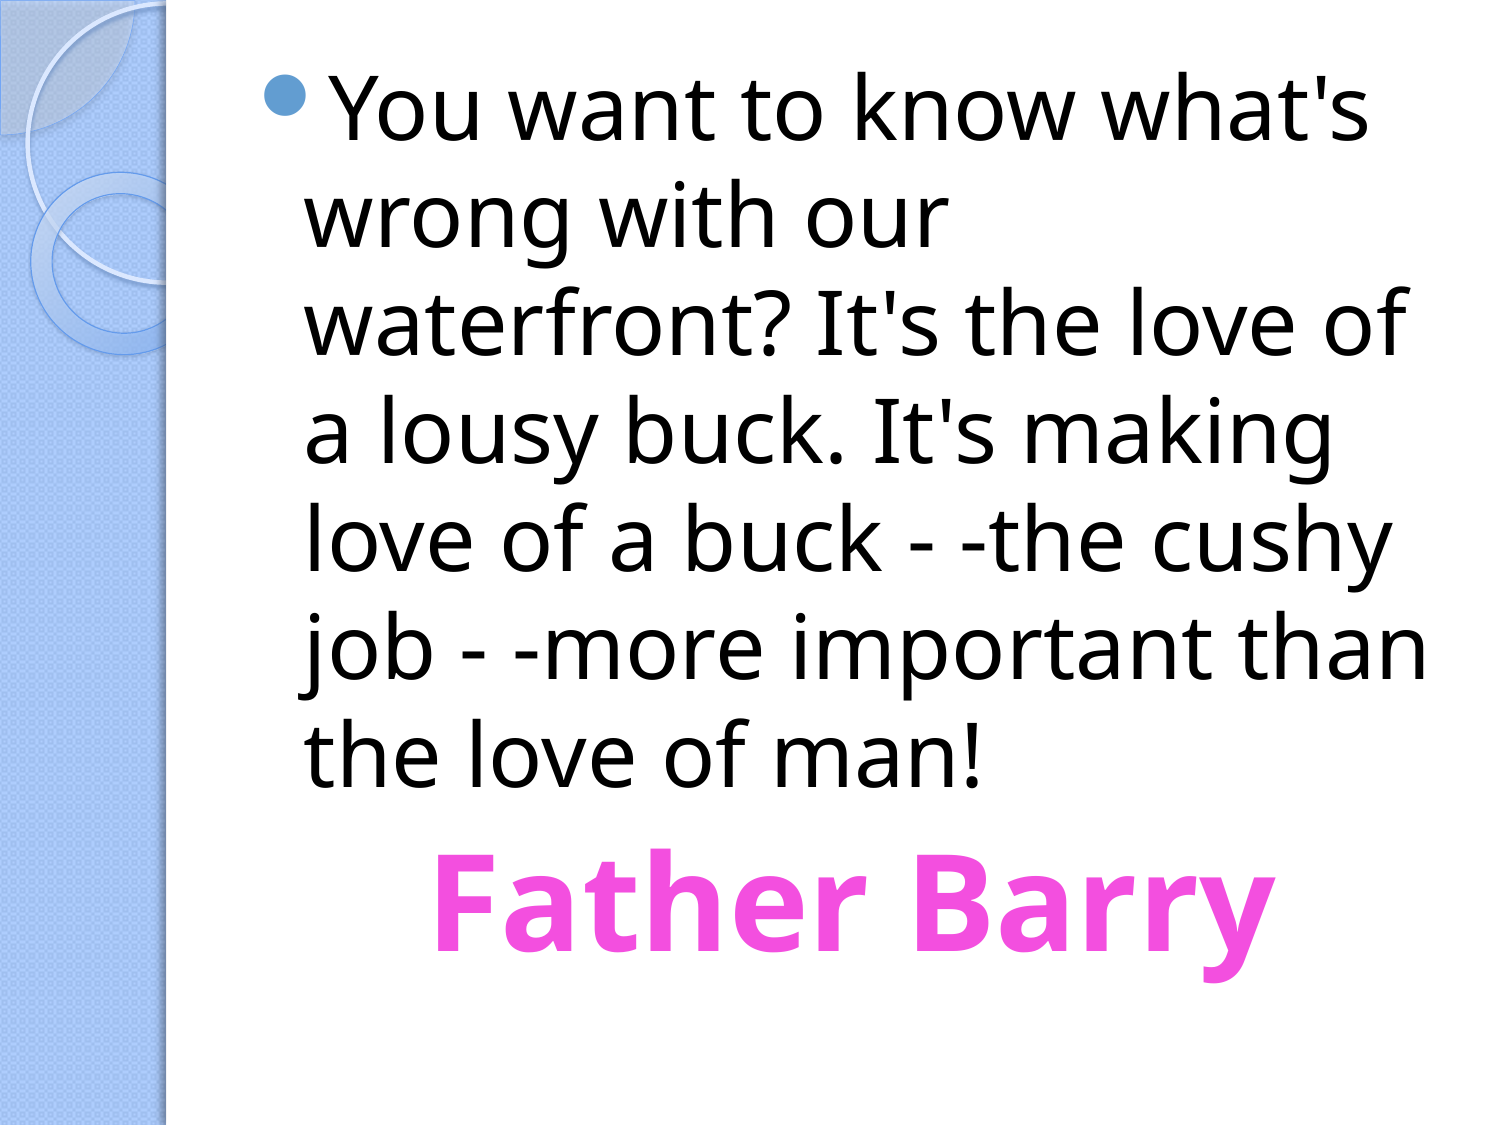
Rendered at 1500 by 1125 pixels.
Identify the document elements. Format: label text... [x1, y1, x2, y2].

list You want to know what's wrong with our waterfront? It's the love of a lousy buck. It's making love of a buck - -the cushy job - -more important than the love of man! Father Barry [230, 42, 1461, 1071]
